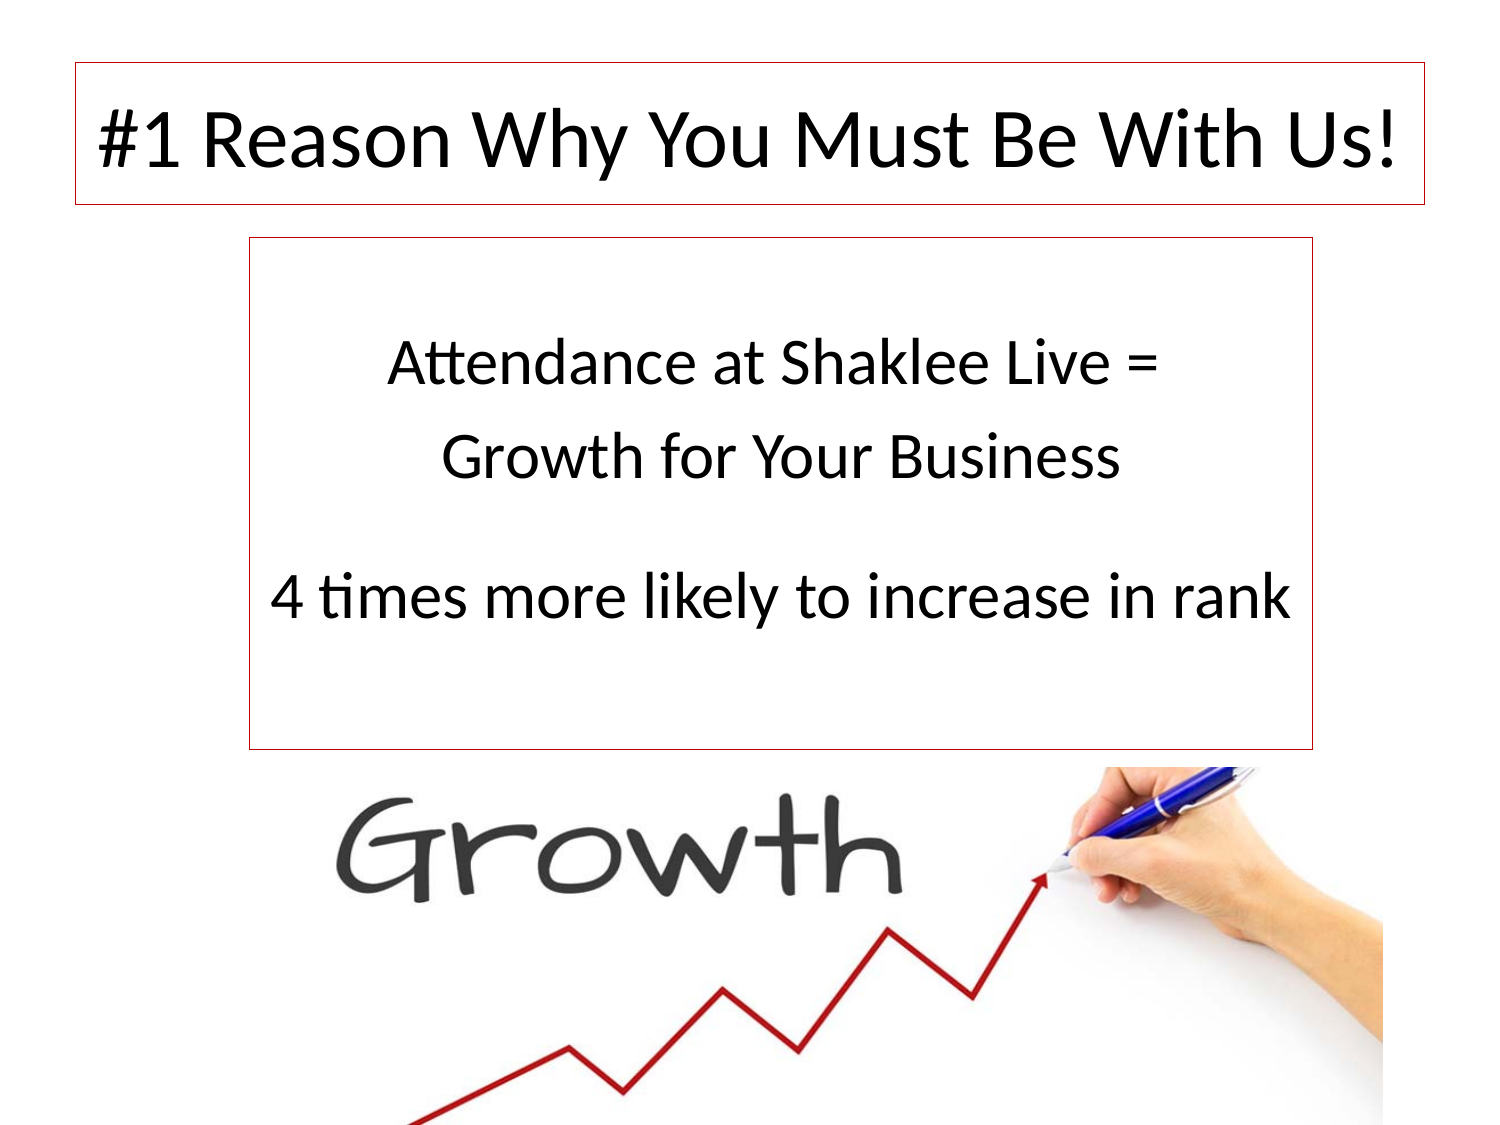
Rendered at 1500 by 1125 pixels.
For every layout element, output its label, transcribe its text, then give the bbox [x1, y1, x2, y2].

picture [299, 766, 1383, 1125]
title #1 Reason Why You Must Be With Us! [75, 62, 1425, 205]
list Attendance at Shaklee Live = Growth for Your Business 4 times more likely to increase in rank [249, 237, 1313, 750]
